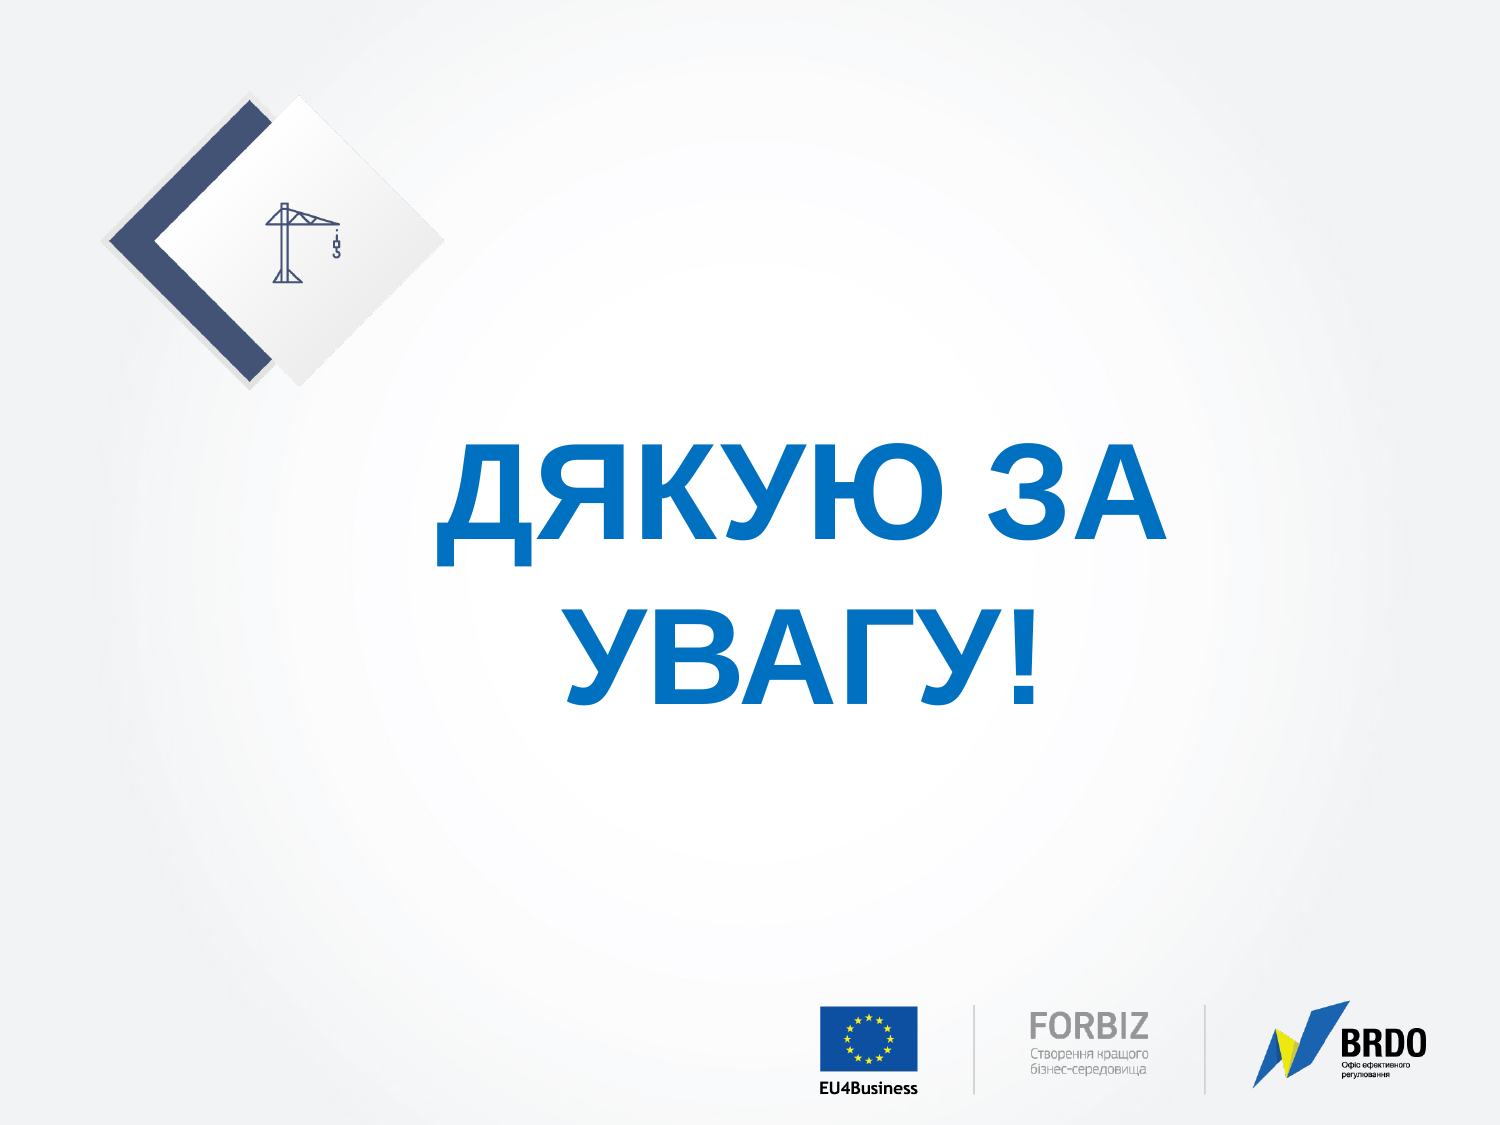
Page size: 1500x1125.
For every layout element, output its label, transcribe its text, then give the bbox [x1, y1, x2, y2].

title ДЯКУЮ ЗА УВАГУ! [227, 387, 1382, 752]
text_box [0, 140, 493, 633]
picture [0, 0, 1500, 1125]
